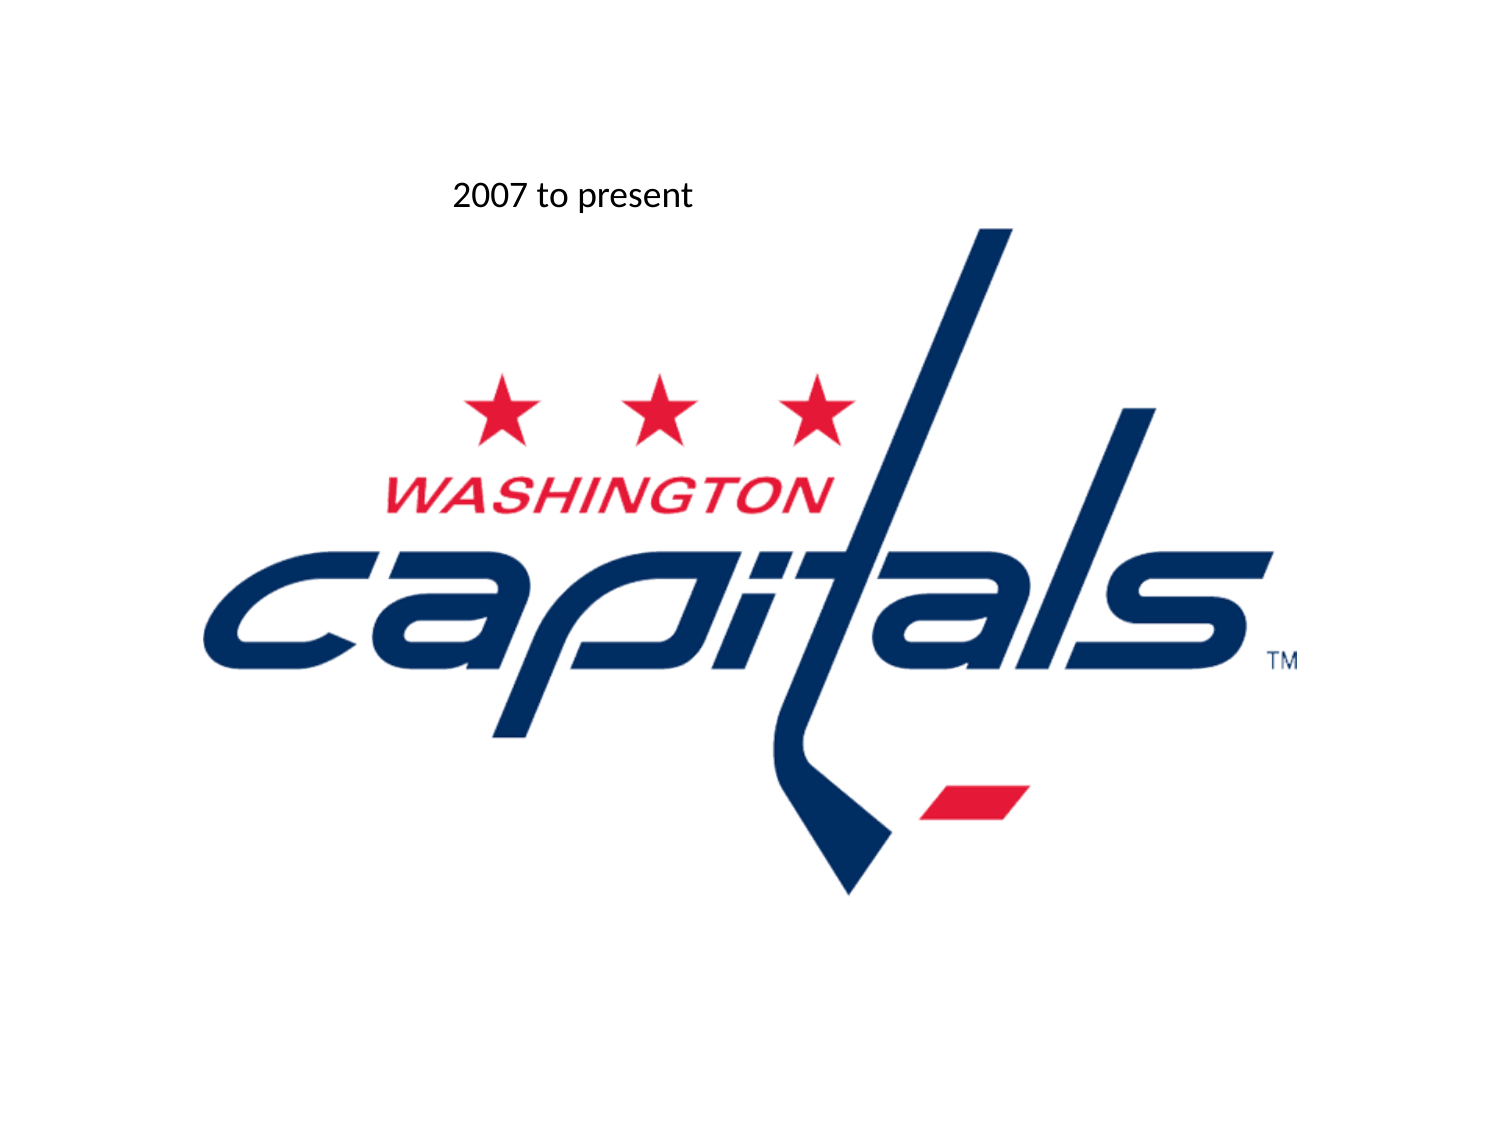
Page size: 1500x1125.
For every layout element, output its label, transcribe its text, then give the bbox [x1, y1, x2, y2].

text_box 2007 to present [437, 162, 1013, 223]
picture [202, 227, 1298, 898]
